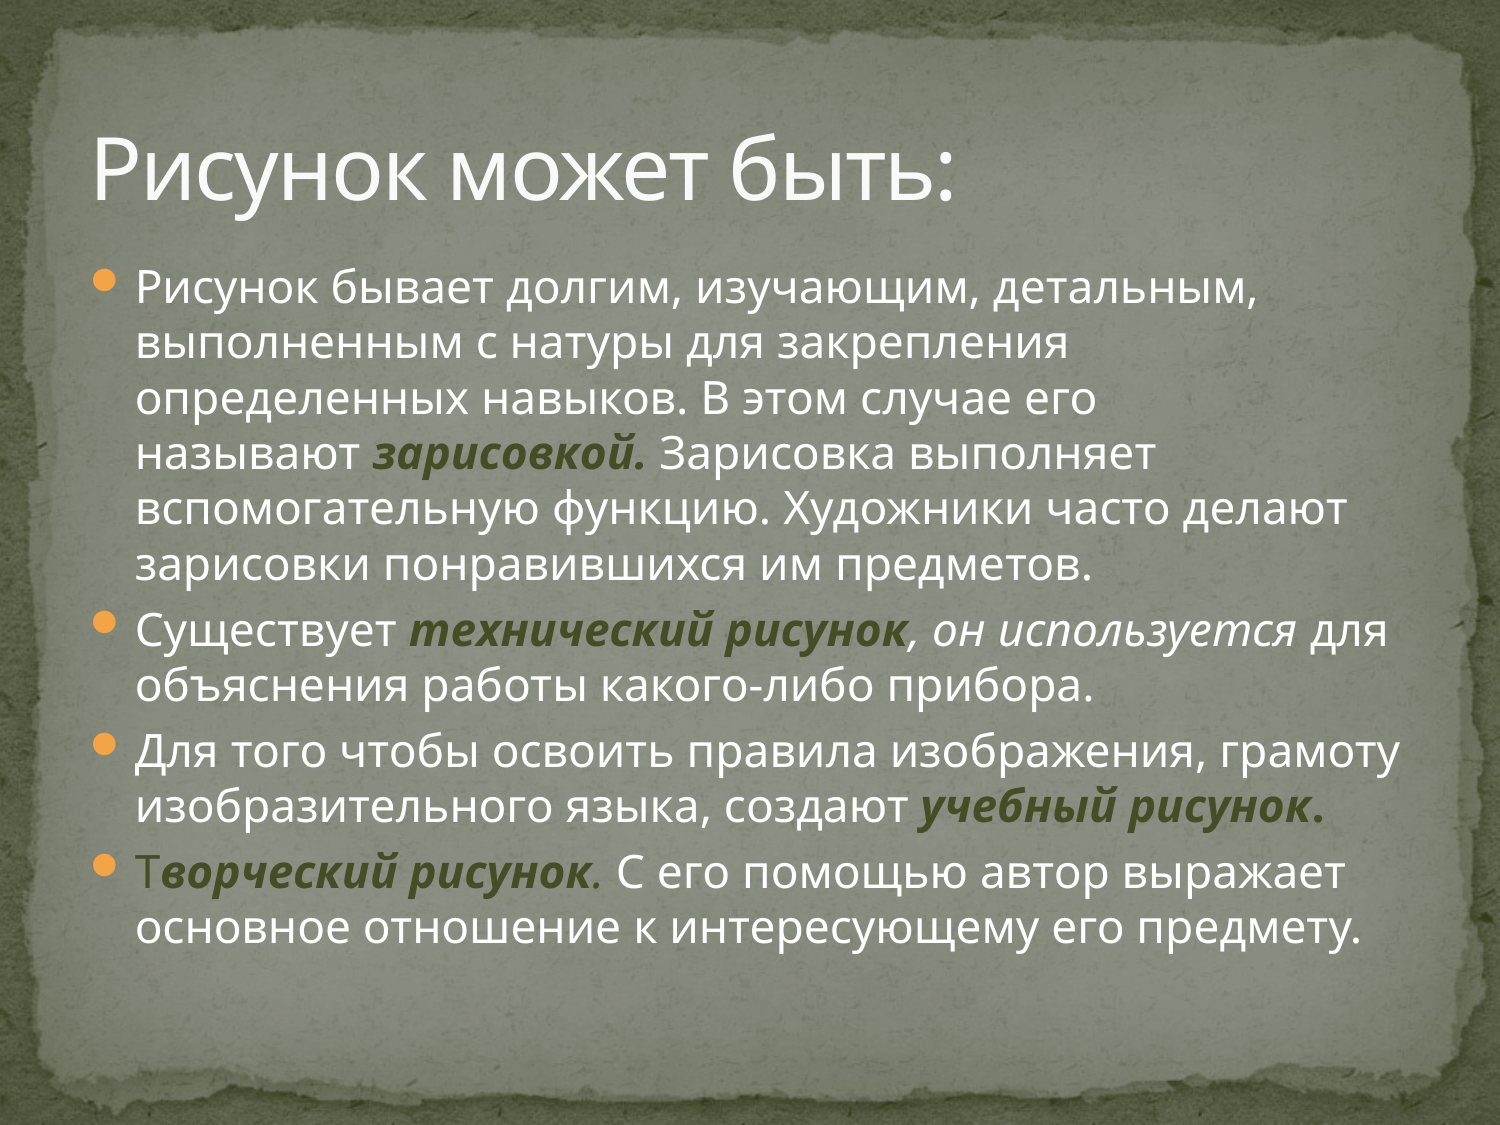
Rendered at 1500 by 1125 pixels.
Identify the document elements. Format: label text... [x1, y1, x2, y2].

list Рисунок бывает долгим, изучающим, детальным, выполненным с натуры для закрепления определенных навыков. В этом случае его называют зарисовкой. Зарисовка выполняет вспомогательную функцию. Художники часто делают зарисовки понравившихся им предметов. Существует технический рисунок, он используется для объяснения работы какого-либо прибора. Для того чтобы освоить правила изображения, грамоту изобразительного языка, создают учебный рисунок. Творческий рисунок. С его помощью автор выражает основное отношение к интересующему его предмету. [75, 249, 1425, 1000]
title Рисунок может быть: [74, 24, 1425, 225]
